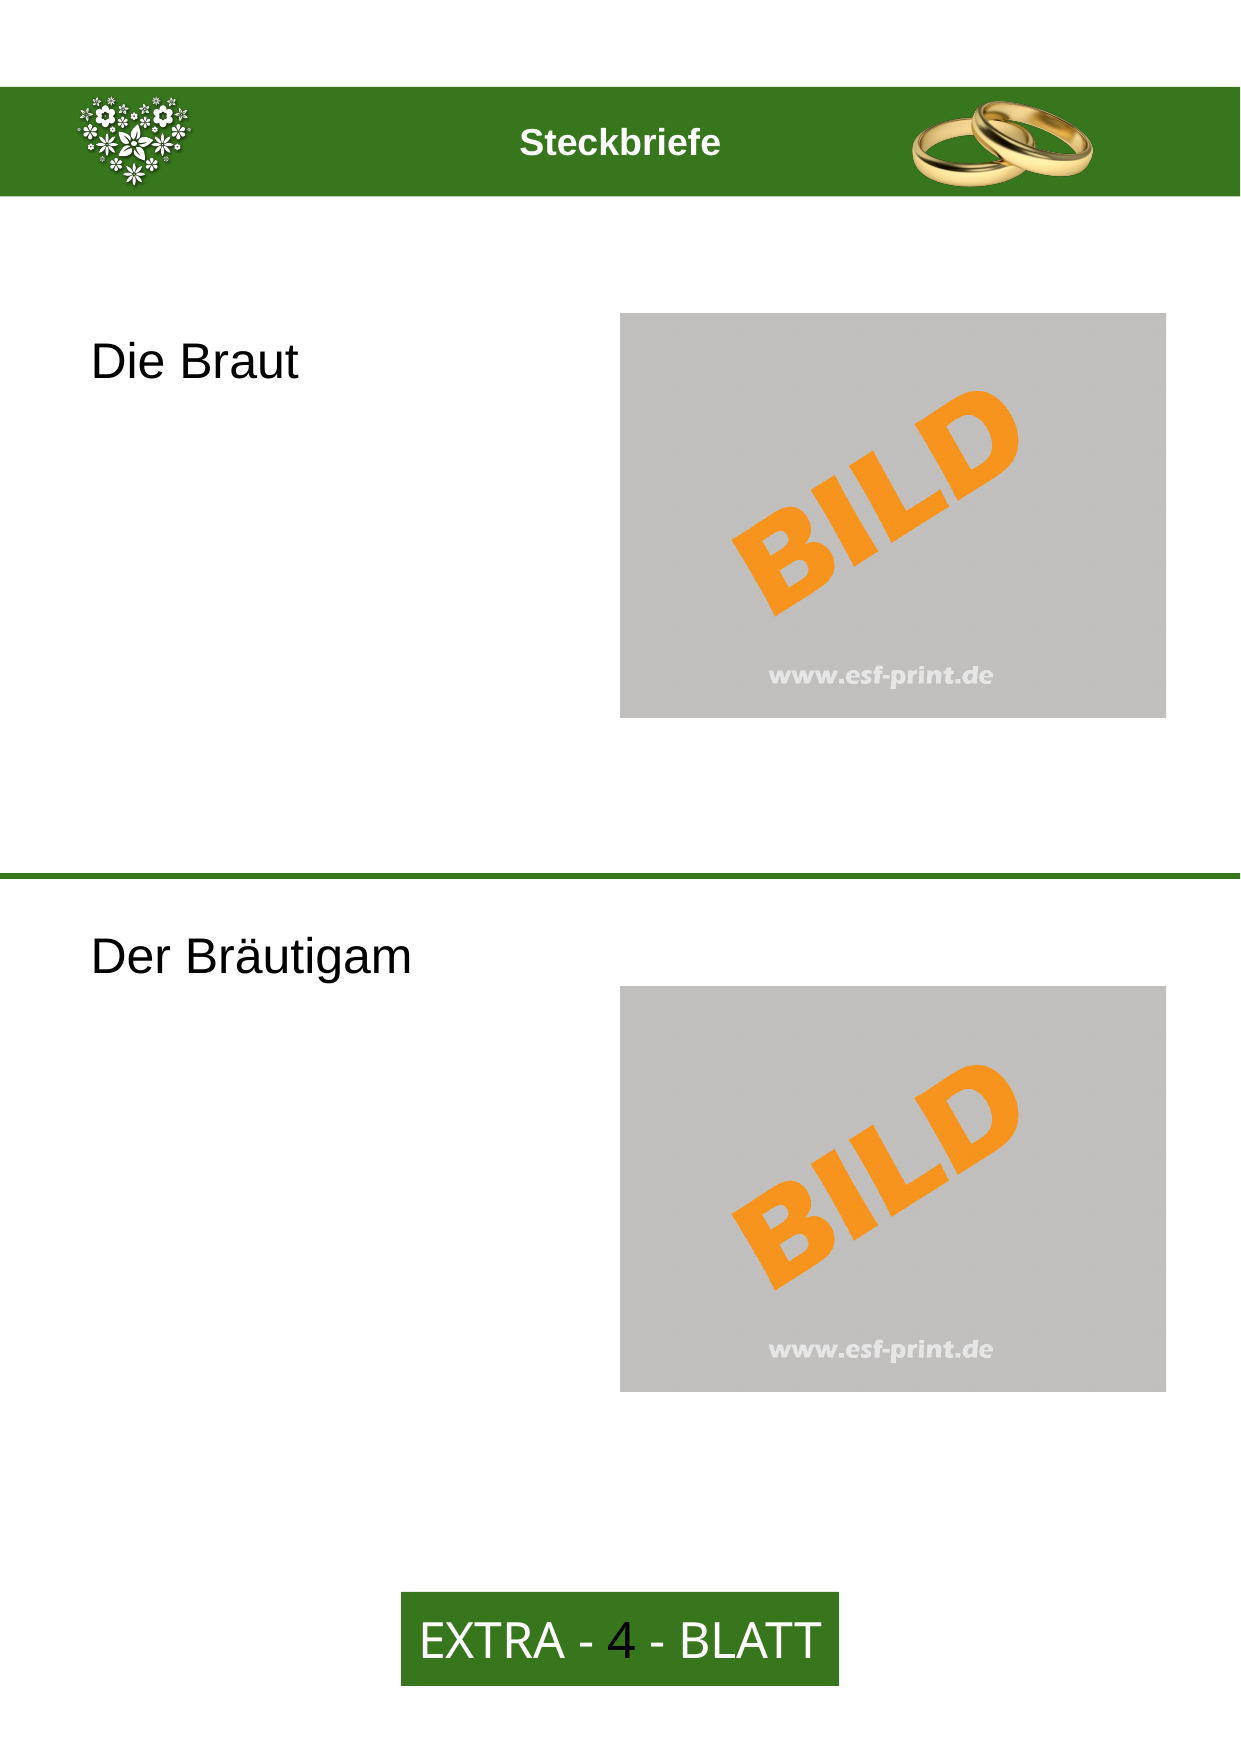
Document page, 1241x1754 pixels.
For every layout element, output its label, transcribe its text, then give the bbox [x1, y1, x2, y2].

picture [75, 94, 195, 190]
text_box Die Braut [75, 313, 566, 393]
text_box [1135, 86, 1241, 197]
text_box [0, 86, 869, 197]
picture [619, 313, 1167, 719]
text_box Steckbriefe [199, 102, 869, 182]
text_box Der Bräutigam [75, 908, 575, 987]
picture [874, 13, 1131, 270]
picture [619, 986, 1167, 1392]
text_box EXTRA - 4 - BLATT [401, 1591, 839, 1686]
